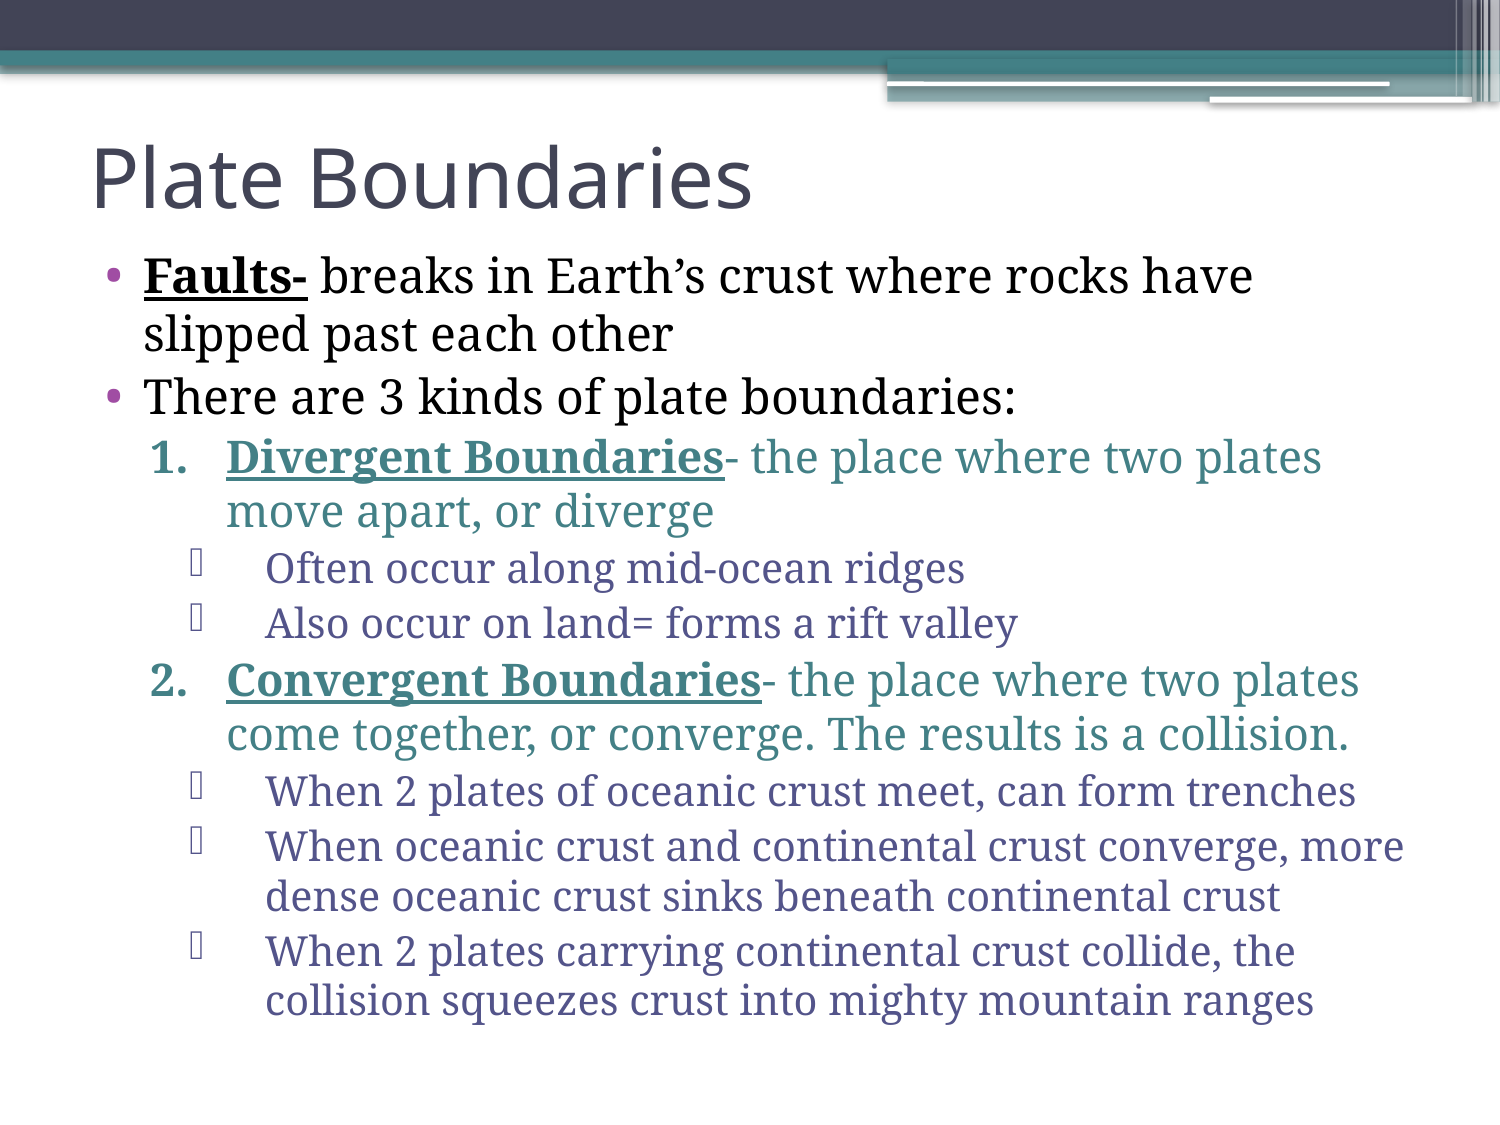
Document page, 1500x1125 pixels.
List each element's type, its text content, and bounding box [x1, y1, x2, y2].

list Faults- breaks in Earth’s crust where rocks have slipped past each other There are 3 kinds of plate boundaries: Divergent Boundaries- the place where two plates move apart, or diverge Often occur along mid-ocean ridges Also occur on land= forms a rift valley Convergent Boundaries- the place where two plates come together, or converge. The results is a collision. When 2 plates of oceanic crust meet, can form trenches When oceanic crust and continental crust converge, more dense oceanic crust sinks beneath continental crust When 2 plates carrying continental crust collide, the collision squeezes crust into mighty mountain ranges [75, 237, 1425, 1079]
title Plate Boundaries [75, 87, 1425, 237]
